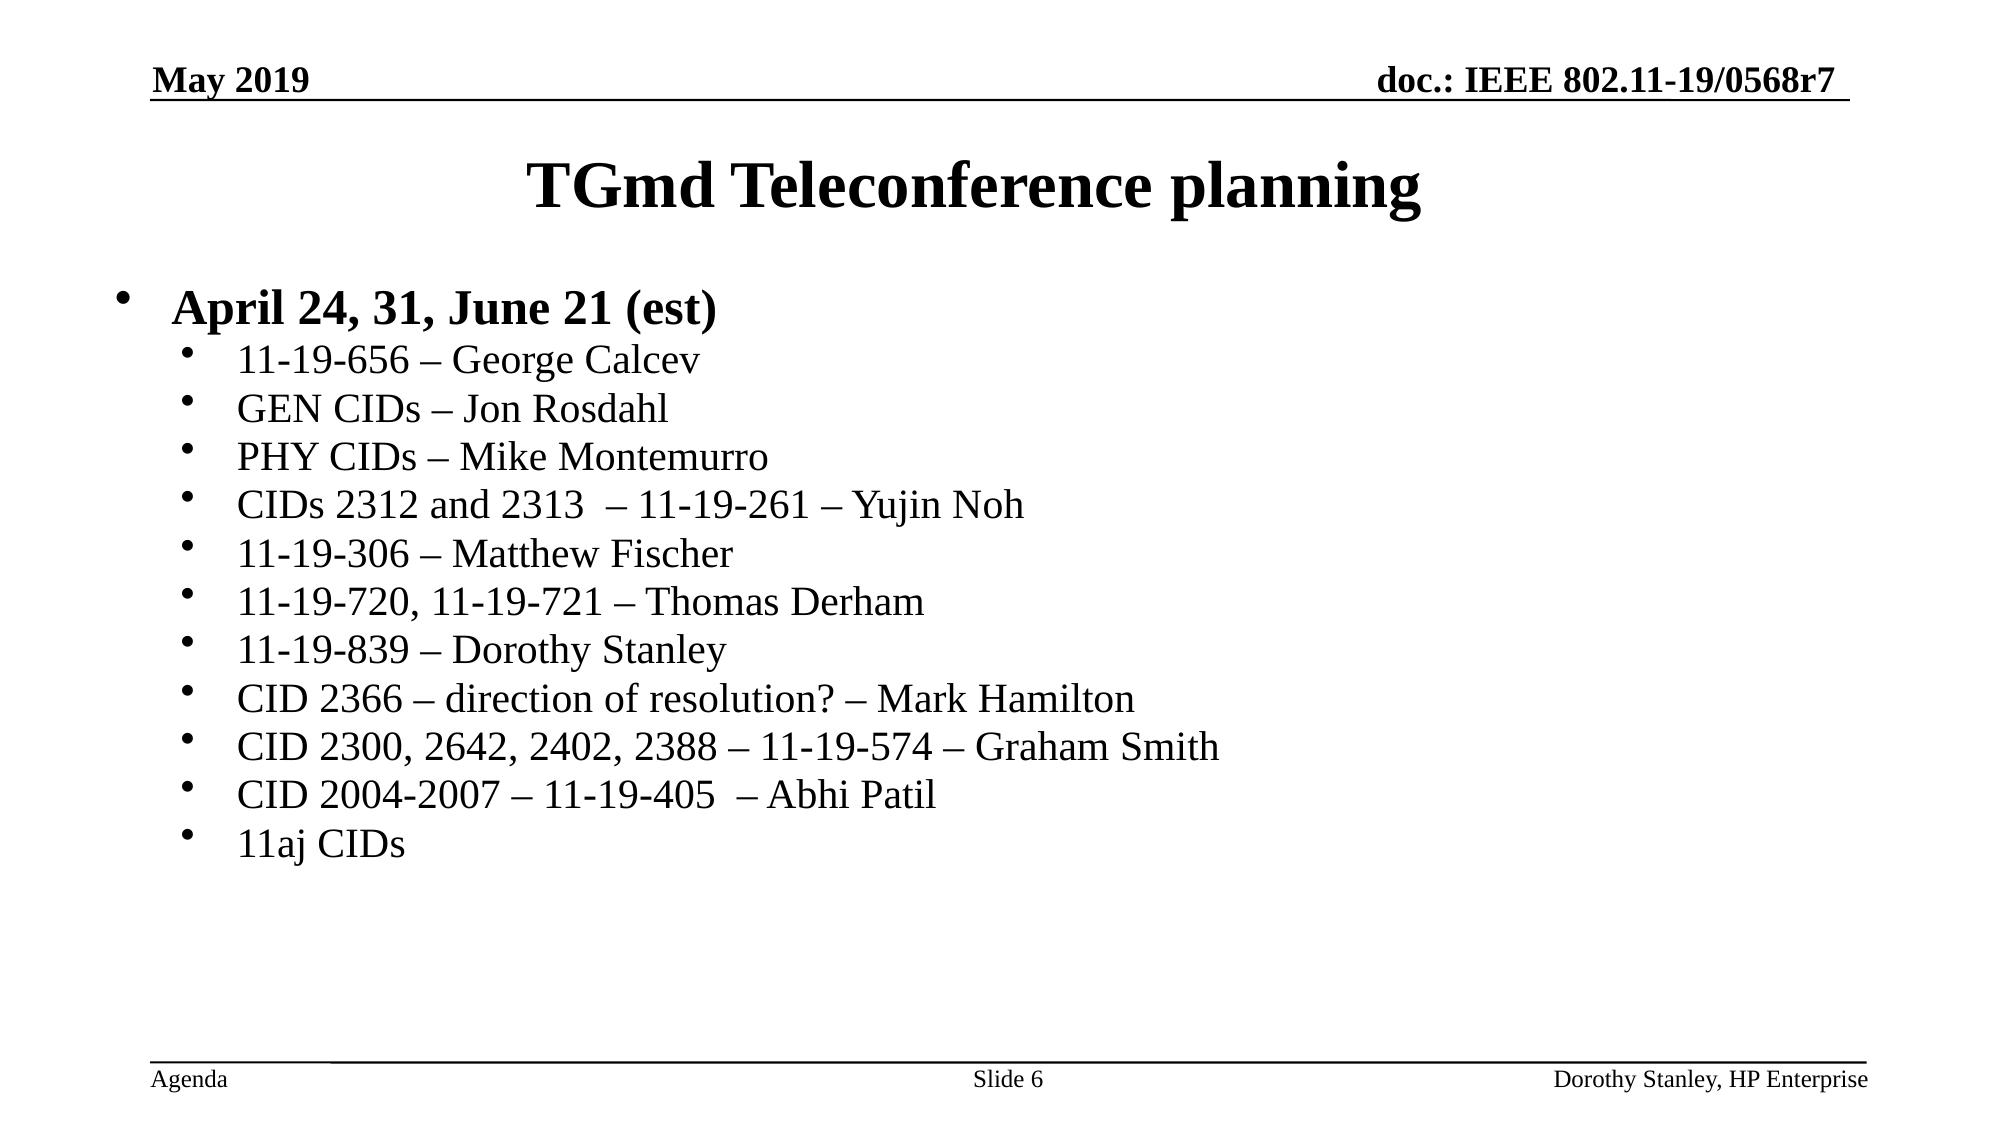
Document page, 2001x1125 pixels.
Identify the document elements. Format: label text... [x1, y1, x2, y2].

footer Dorothy Stanley, HP Enterprise [1549, 1062, 1869, 1093]
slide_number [152, 54, 567, 100]
title TGmd Teleconference planning [362, 112, 1638, 250]
slide_number Slide 6 [972, 1062, 1044, 1093]
text_box April 24, 31, June 21 (est) 11-19-656 – George Calcev GEN CIDs – Jon Rosdahl PHY CIDs – Mike Montemurro CIDs 2312 and 2313 – 11-19-261 – Yujin Noh 11-19-306 – Matthew Fischer 11-19-720, 11-19-721 – Thomas Derham 11-19-839 – Dorothy Stanley CID 2366 – direction of resolution? – Mark Hamilton CID 2300, 2642, 2402, 2388 – 11-19-574 – Graham Smith CID 2004-2007 – 11-19-405 – Abhi Patil 11aj CIDs [99, 278, 1900, 1013]
